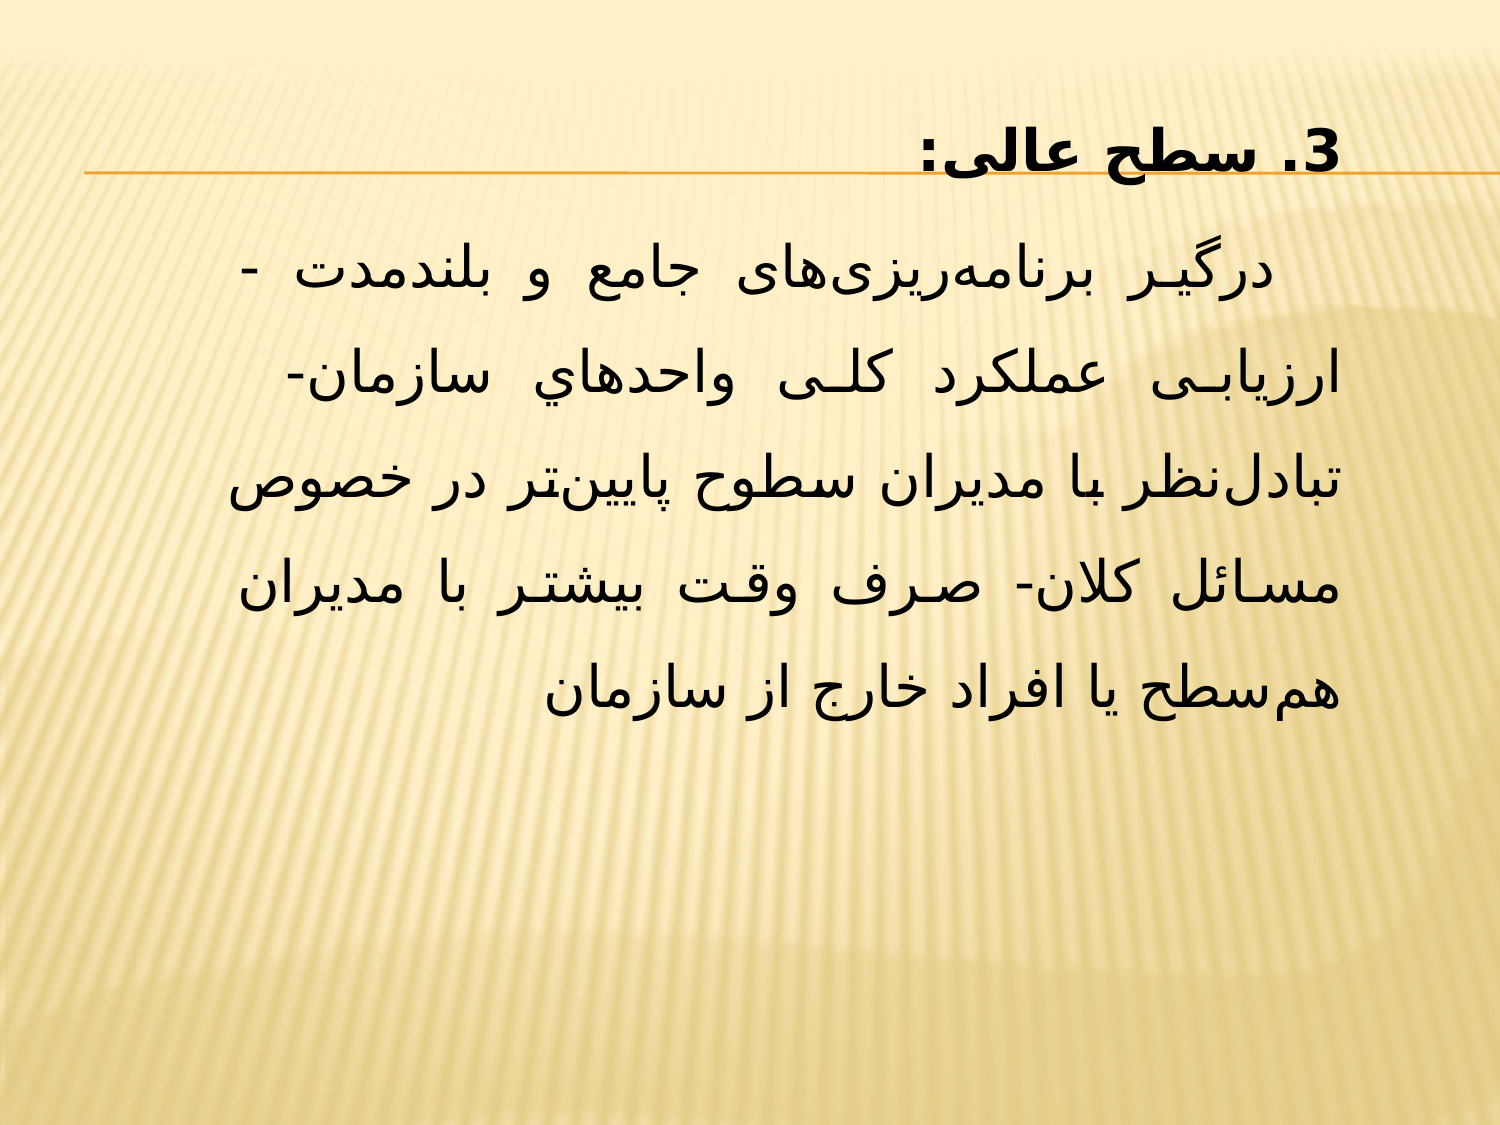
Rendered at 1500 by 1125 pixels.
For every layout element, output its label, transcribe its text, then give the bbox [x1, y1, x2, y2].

list 3. سطح عالی: درگیر برنامه‌ریزی‌های جامع و بلندمدت - ارزیابی عملکرد کلی واحدهاي سازمان- تبادل‌نظر با مديران سطوح پايين‌تر در خصوص مسائل کلان- صرف وقت بيشتر با مديران هم‌سطح يا افراد خارج از سازمان [210, 70, 1369, 827]
